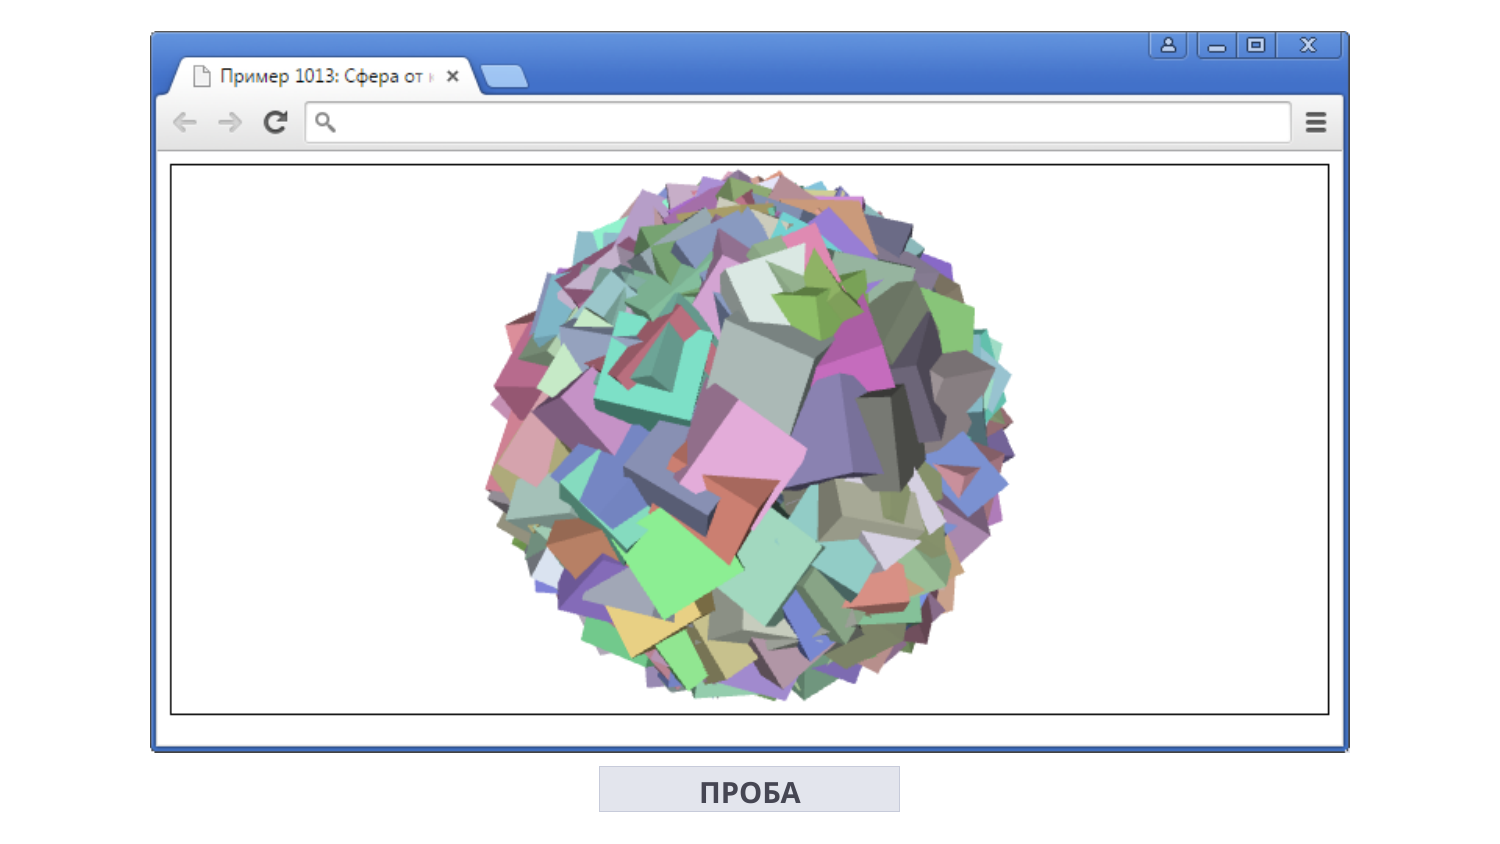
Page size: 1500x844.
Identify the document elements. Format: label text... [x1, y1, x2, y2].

picture [149, 31, 1351, 753]
text_box ПРОБА [599, 766, 900, 812]
